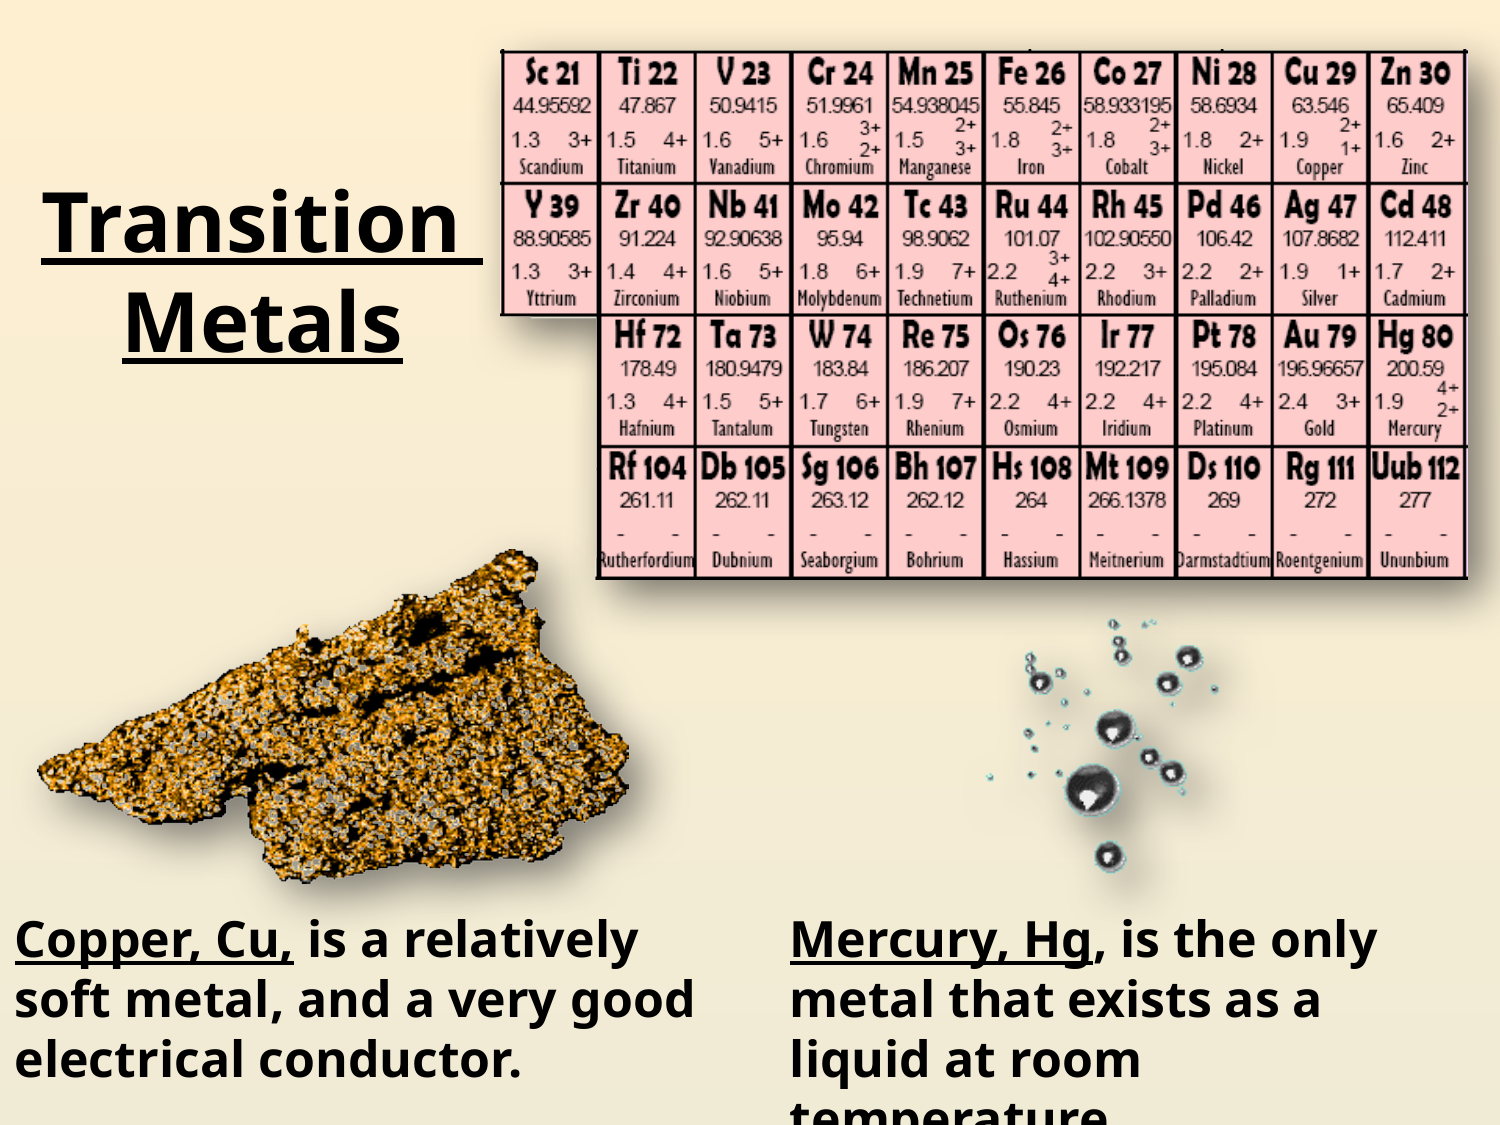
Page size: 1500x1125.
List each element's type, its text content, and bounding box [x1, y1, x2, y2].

text_box Copper, Cu, is a relatively soft metal, and a very good electrical conductor. [0, 899, 763, 1095]
title Transition Metals [0, 74, 485, 463]
text_box Mercury, Hg, is the only metal that exists as a liquid at room temperature [774, 899, 1488, 1125]
picture [974, 612, 1266, 881]
picture [37, 49, 1468, 885]
